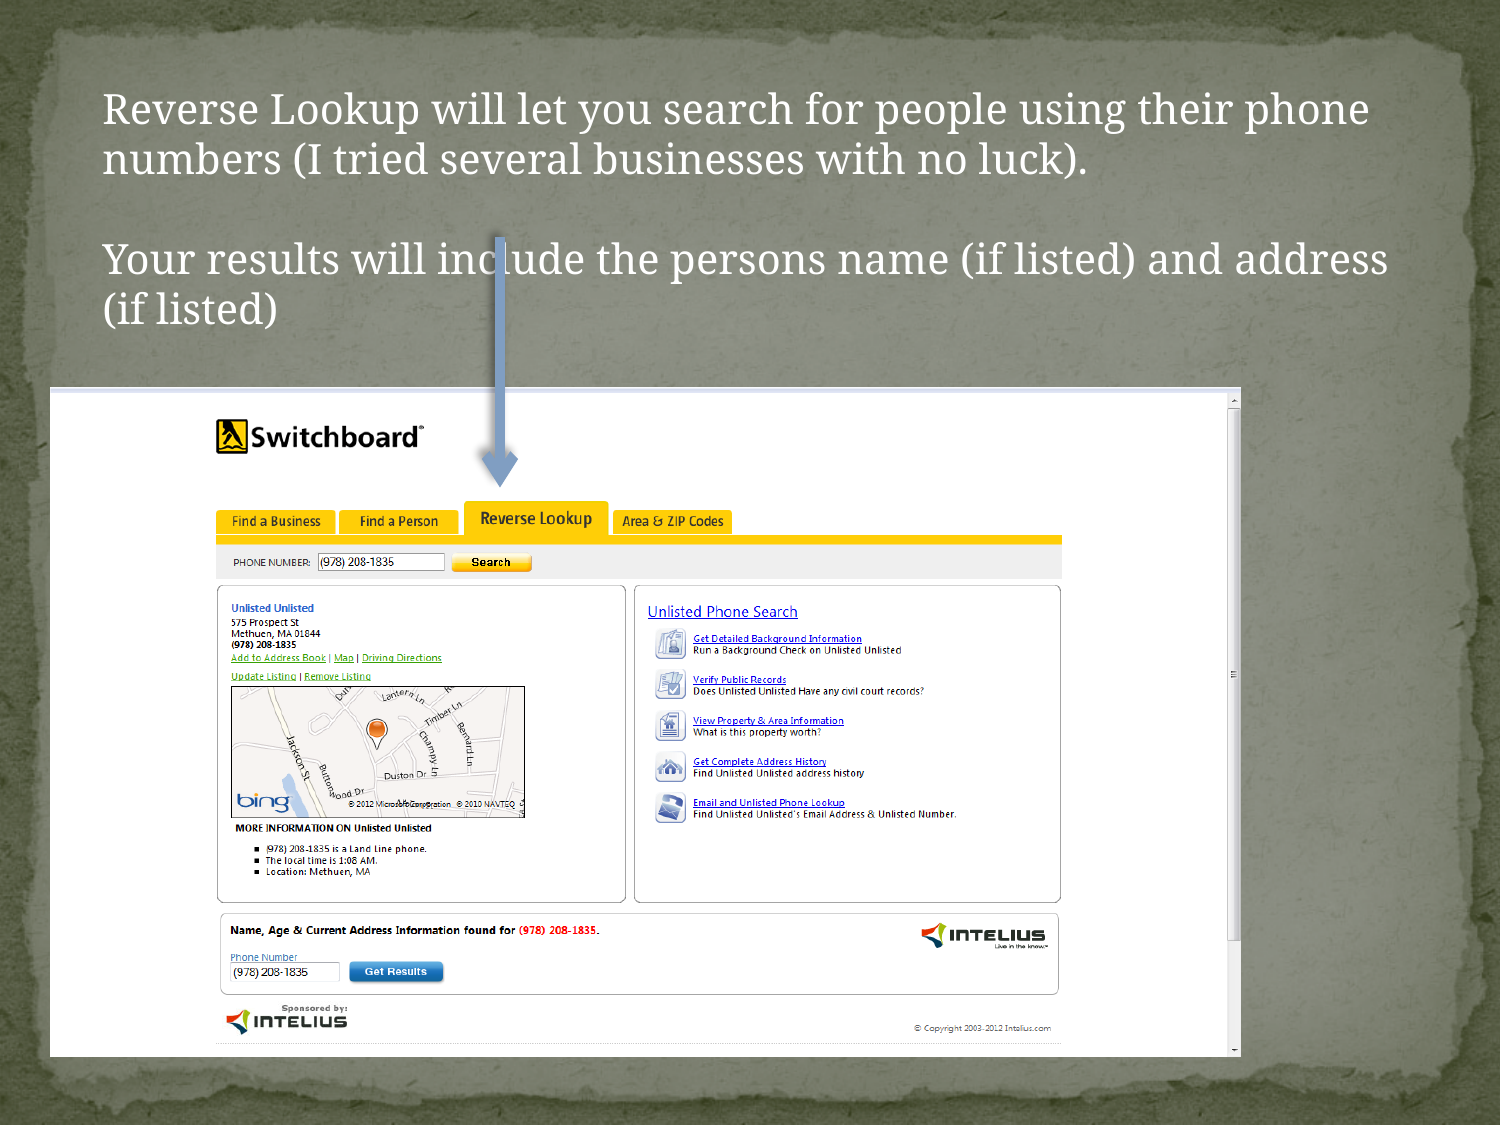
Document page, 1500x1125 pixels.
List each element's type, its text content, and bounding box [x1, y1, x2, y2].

text_box Reverse Lookup will let you search for people using their phone numbers (I tried several businesses with no luck). Your results will include the persons name (if listed) and address (if listed) [87, 75, 1425, 340]
picture [50, 387, 1241, 1057]
